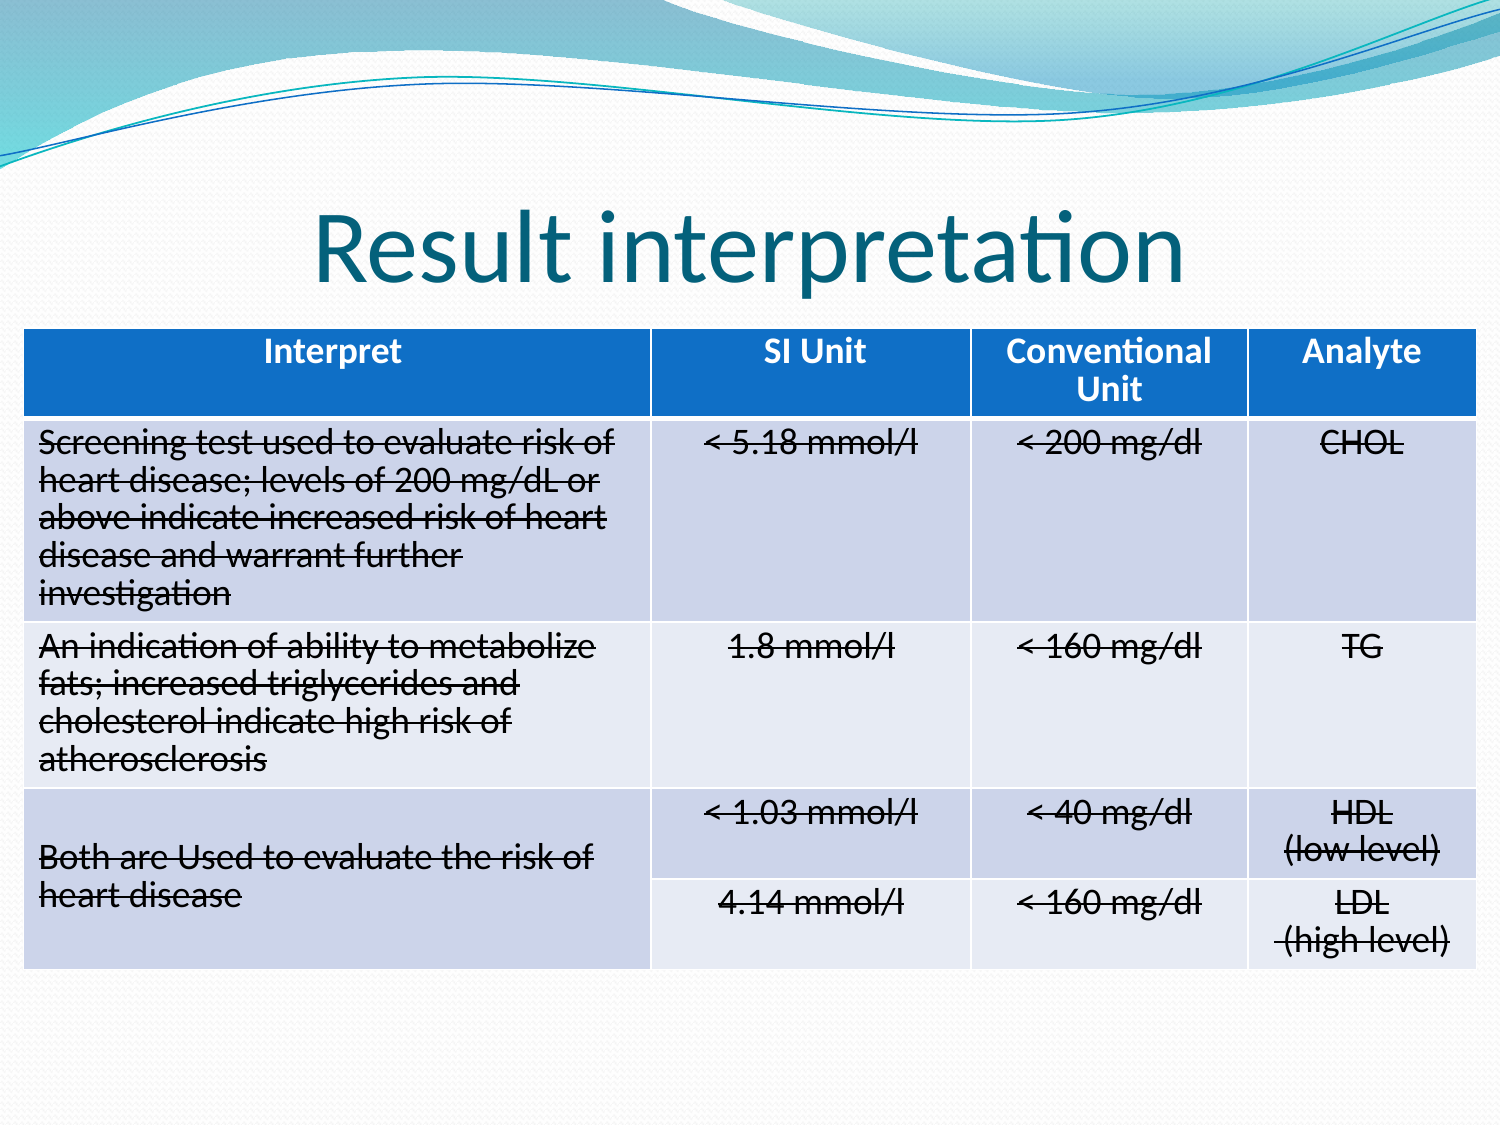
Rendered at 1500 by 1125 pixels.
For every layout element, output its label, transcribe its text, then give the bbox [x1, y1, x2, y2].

table_cell 1.8 mmol/l [652, 623, 970, 787]
table_header SI Unit [652, 329, 970, 416]
table_cell < 200 mg/dl [972, 421, 1247, 621]
table_cell 4.14 mmol/l [652, 880, 970, 969]
table_header Interpret [24, 329, 650, 416]
table_cell Screening test used to evaluate risk of heart disease; levels of 200 mg/dL or above indicate increased risk of heart disease and warrant further investigation [24, 421, 650, 621]
table_cell < 40 mg/dl [972, 789, 1247, 878]
table_cell HDL (low level) [1249, 789, 1476, 878]
table_cell CHOL [1249, 421, 1476, 621]
table_cell < 1.03 mmol/l [652, 789, 970, 878]
table_cell < 5.18 mmol/l [652, 421, 970, 621]
table_cell Both are Used to evaluate the risk of heart disease [24, 789, 650, 969]
title Result interpretation [75, 115, 1425, 303]
table_cell An indication of ability to metabolize fats; increased triglycerides and cholesterol indicate high risk of atherosclerosis [24, 623, 650, 787]
table_cell TG [1249, 623, 1476, 787]
table_cell < 160 mg/dl [972, 880, 1247, 969]
table_cell < 160 mg/dl [972, 623, 1247, 787]
table_header Analyte [1249, 329, 1476, 416]
table_cell LDL (high level) [1249, 880, 1476, 969]
table_header Conventional Unit [972, 329, 1247, 416]
